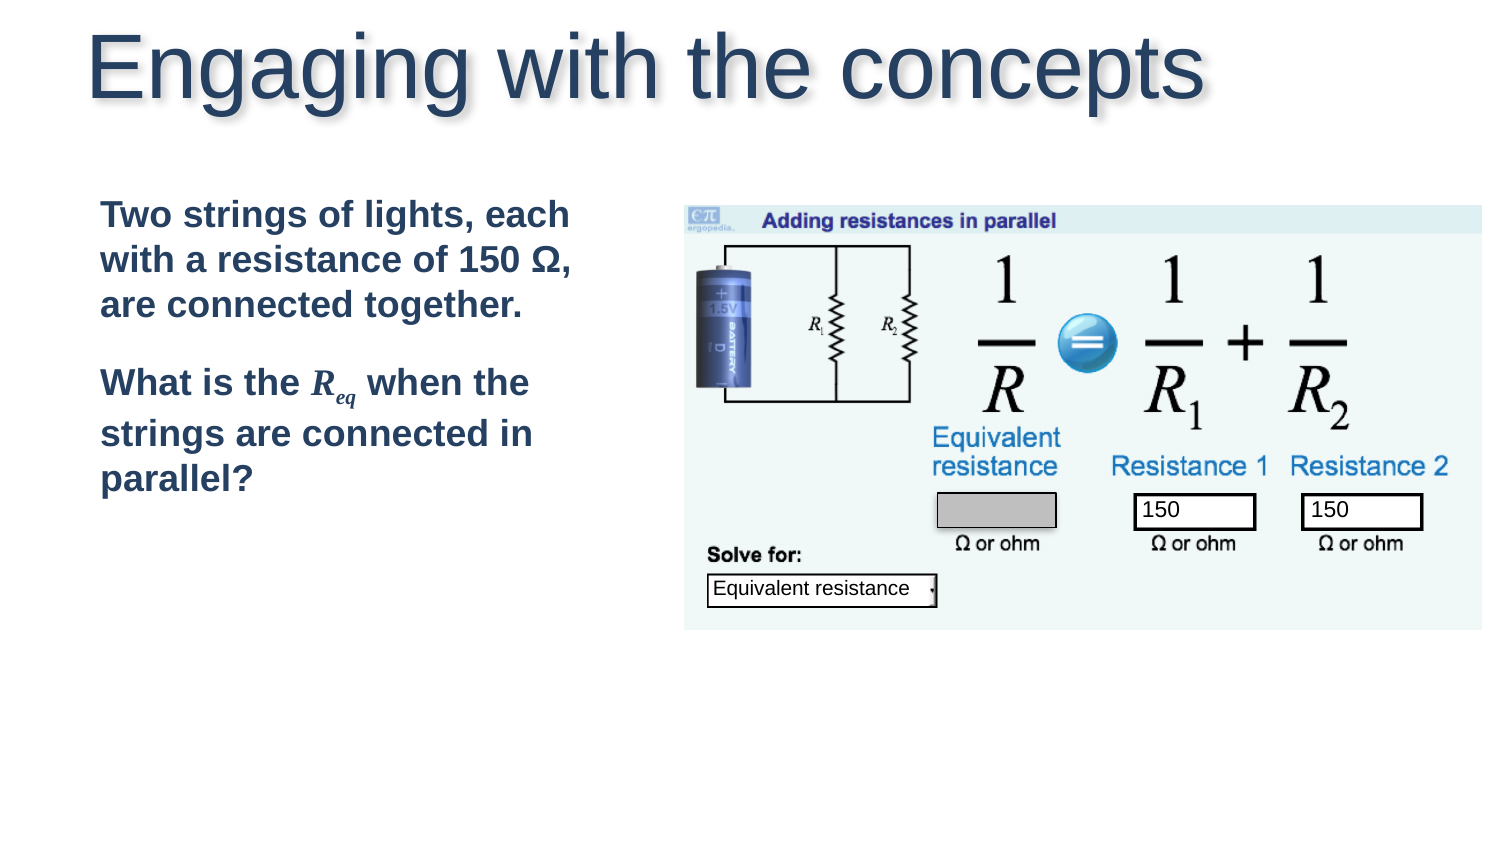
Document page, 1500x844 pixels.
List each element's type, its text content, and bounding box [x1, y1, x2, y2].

text_box Two strings of lights, each with a resistance of 150 Ω, are connected together. What is the Req when the strings are connected in parallel? [85, 182, 650, 609]
text_box Engaging with the concepts [70, 0, 1285, 206]
picture [684, 204, 1482, 631]
